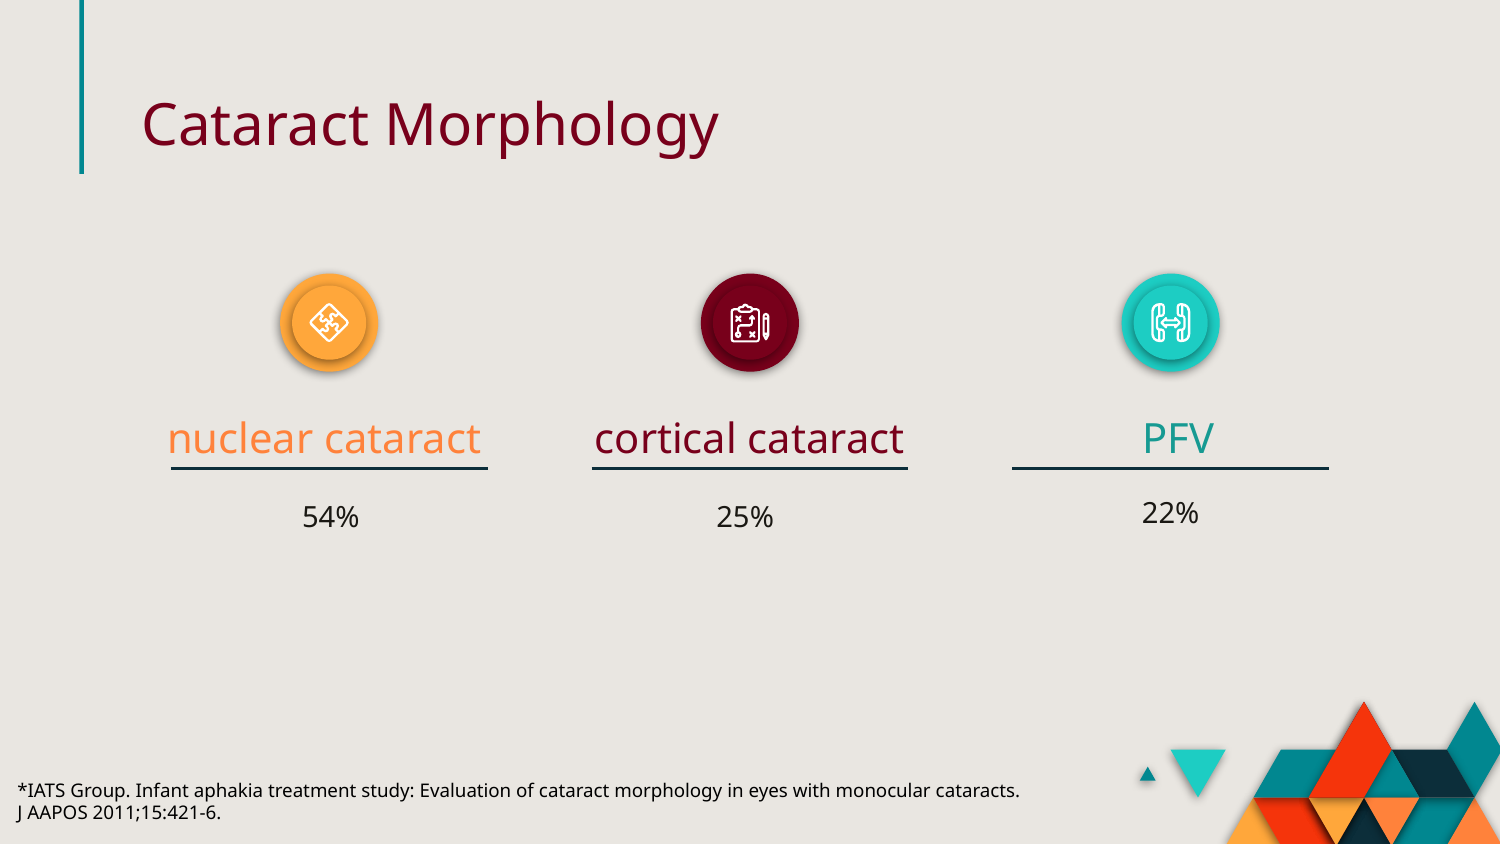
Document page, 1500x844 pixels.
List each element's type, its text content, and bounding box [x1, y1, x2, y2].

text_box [1150, 302, 1191, 343]
subtitle 25% [586, 483, 904, 620]
subtitle PFV [895, 382, 1462, 477]
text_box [279, 273, 379, 372]
title Cataract Morphology [126, 76, 1475, 172]
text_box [700, 273, 800, 372]
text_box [1121, 273, 1220, 372]
subtitle nuclear cataract [112, 382, 536, 477]
subtitle 54% [126, 483, 536, 620]
text_box *IATS Group. Infant aphakia treatment study: Evaluation of cataract morphology in eyes with monocular cataracts. J AAPOS 2011;15:421-6. [2, 770, 1039, 831]
text_box 22% [977, 479, 1365, 616]
subtitle cortical cataract [564, 382, 895, 477]
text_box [730, 303, 770, 343]
